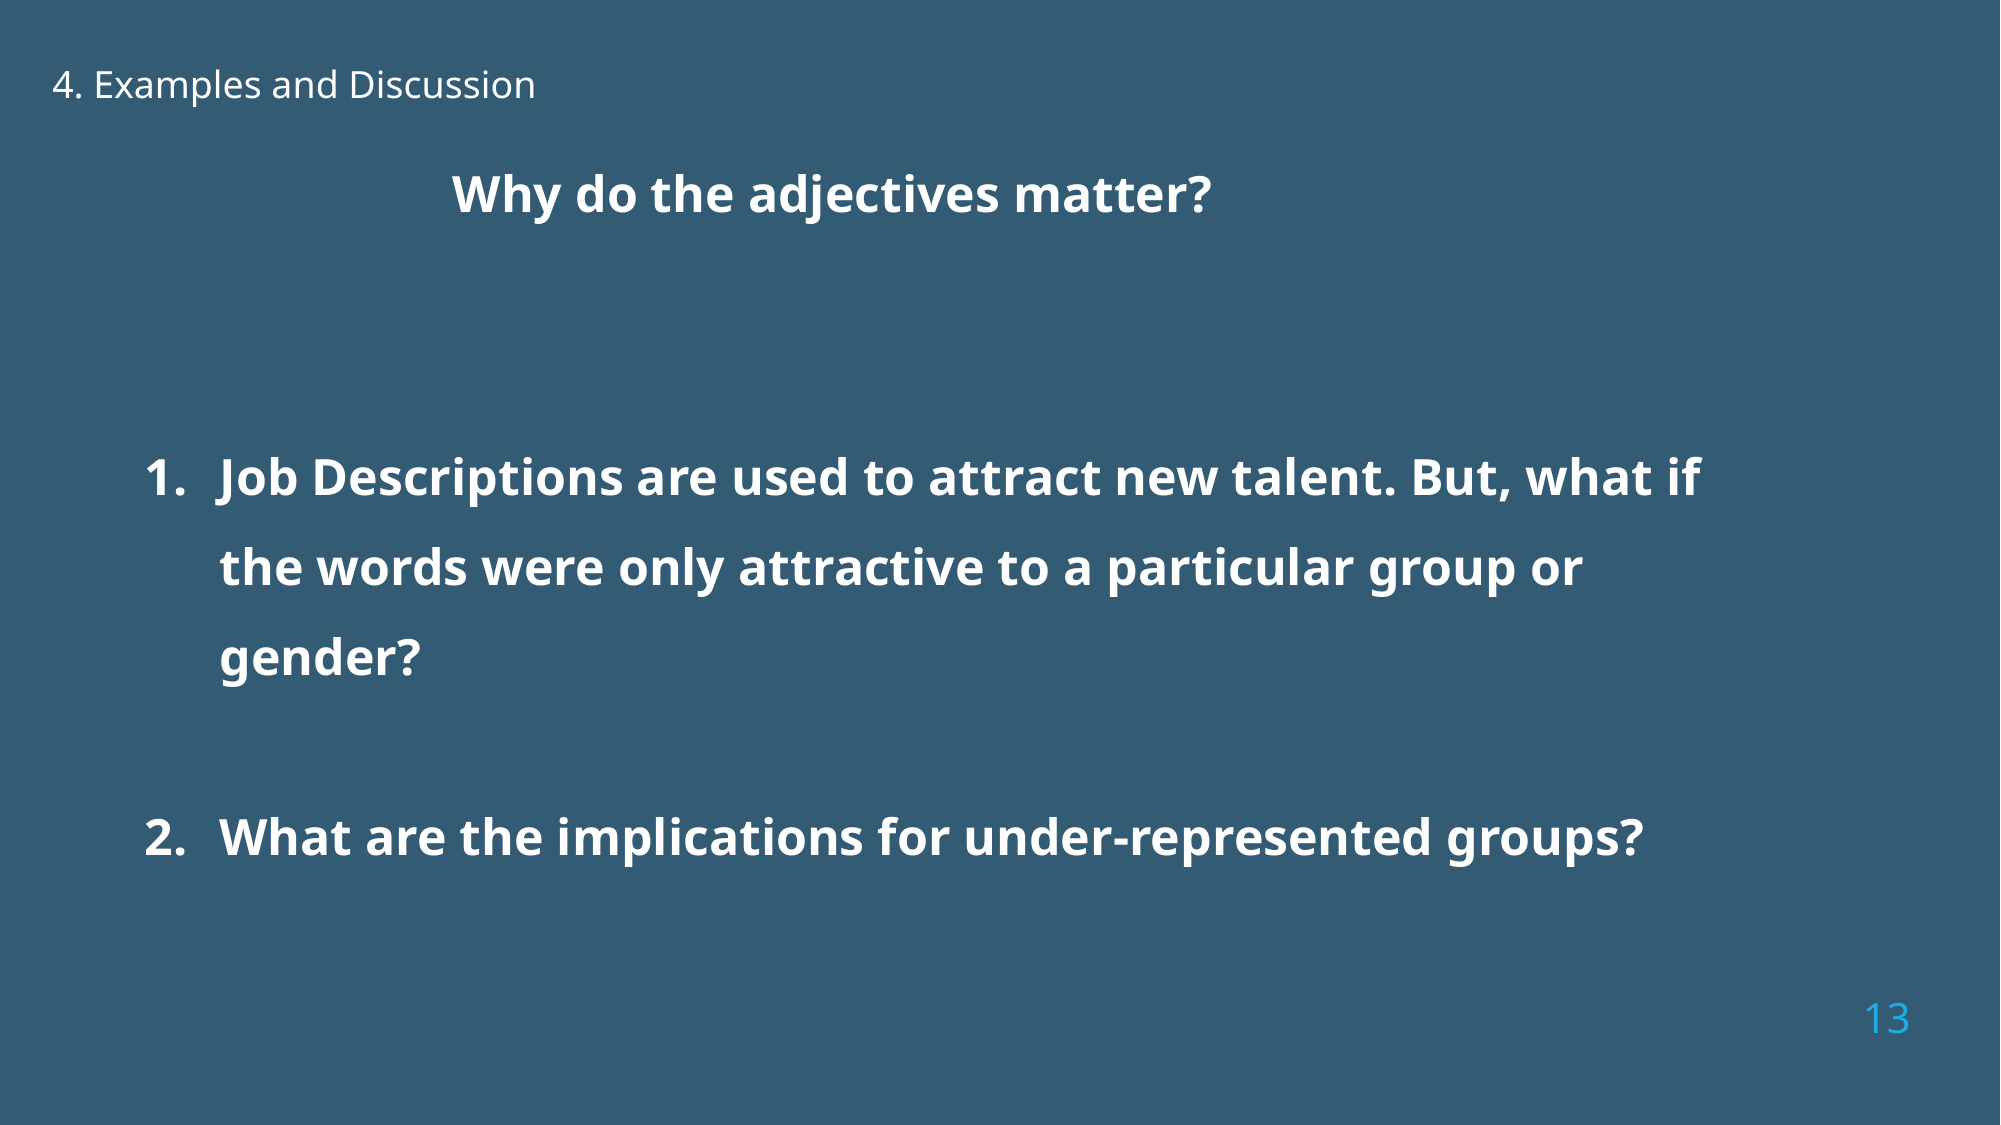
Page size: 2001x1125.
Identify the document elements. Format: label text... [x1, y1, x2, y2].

text_box 4. Examples and Discussion [37, 54, 1309, 114]
text_box Why do the adjectives matter? [438, 155, 1419, 231]
text_box Job Descriptions are used to attract new talent. But, what if the words were only attractive to a particular group or gender? What are the implications for under-represented groups? [129, 408, 1783, 949]
slide_number 13 [1751, 970, 1926, 1051]
